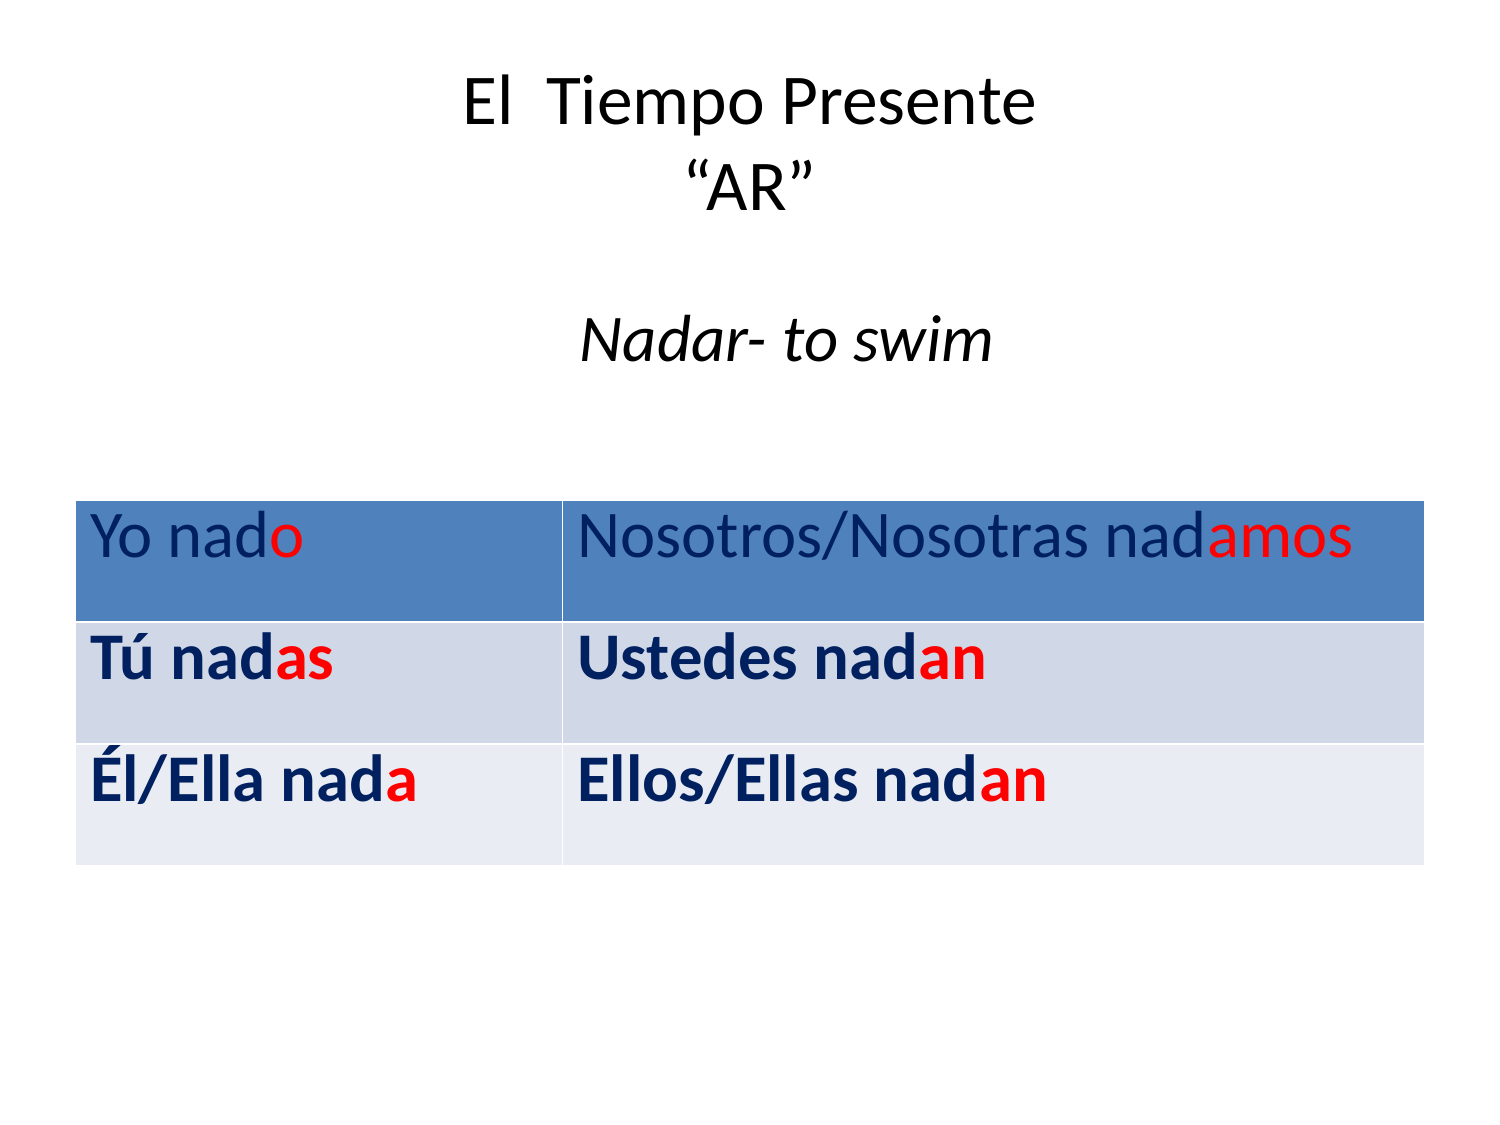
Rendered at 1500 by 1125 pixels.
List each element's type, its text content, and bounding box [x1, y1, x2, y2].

table_cell Él/Ella nada [76, 745, 562, 865]
table_cell Ustedes nadan [563, 623, 1424, 743]
table_cell Ellos/Ellas nadan [563, 745, 1424, 865]
title El Tiempo Presente “AR” [75, 45, 1425, 233]
text_box Nadar- to swim [362, 287, 1213, 383]
table_header Yo nado [76, 501, 562, 621]
table_cell Tú nadas [76, 623, 562, 743]
table_header Nosotros/Nosotras nadamos [563, 501, 1424, 621]
